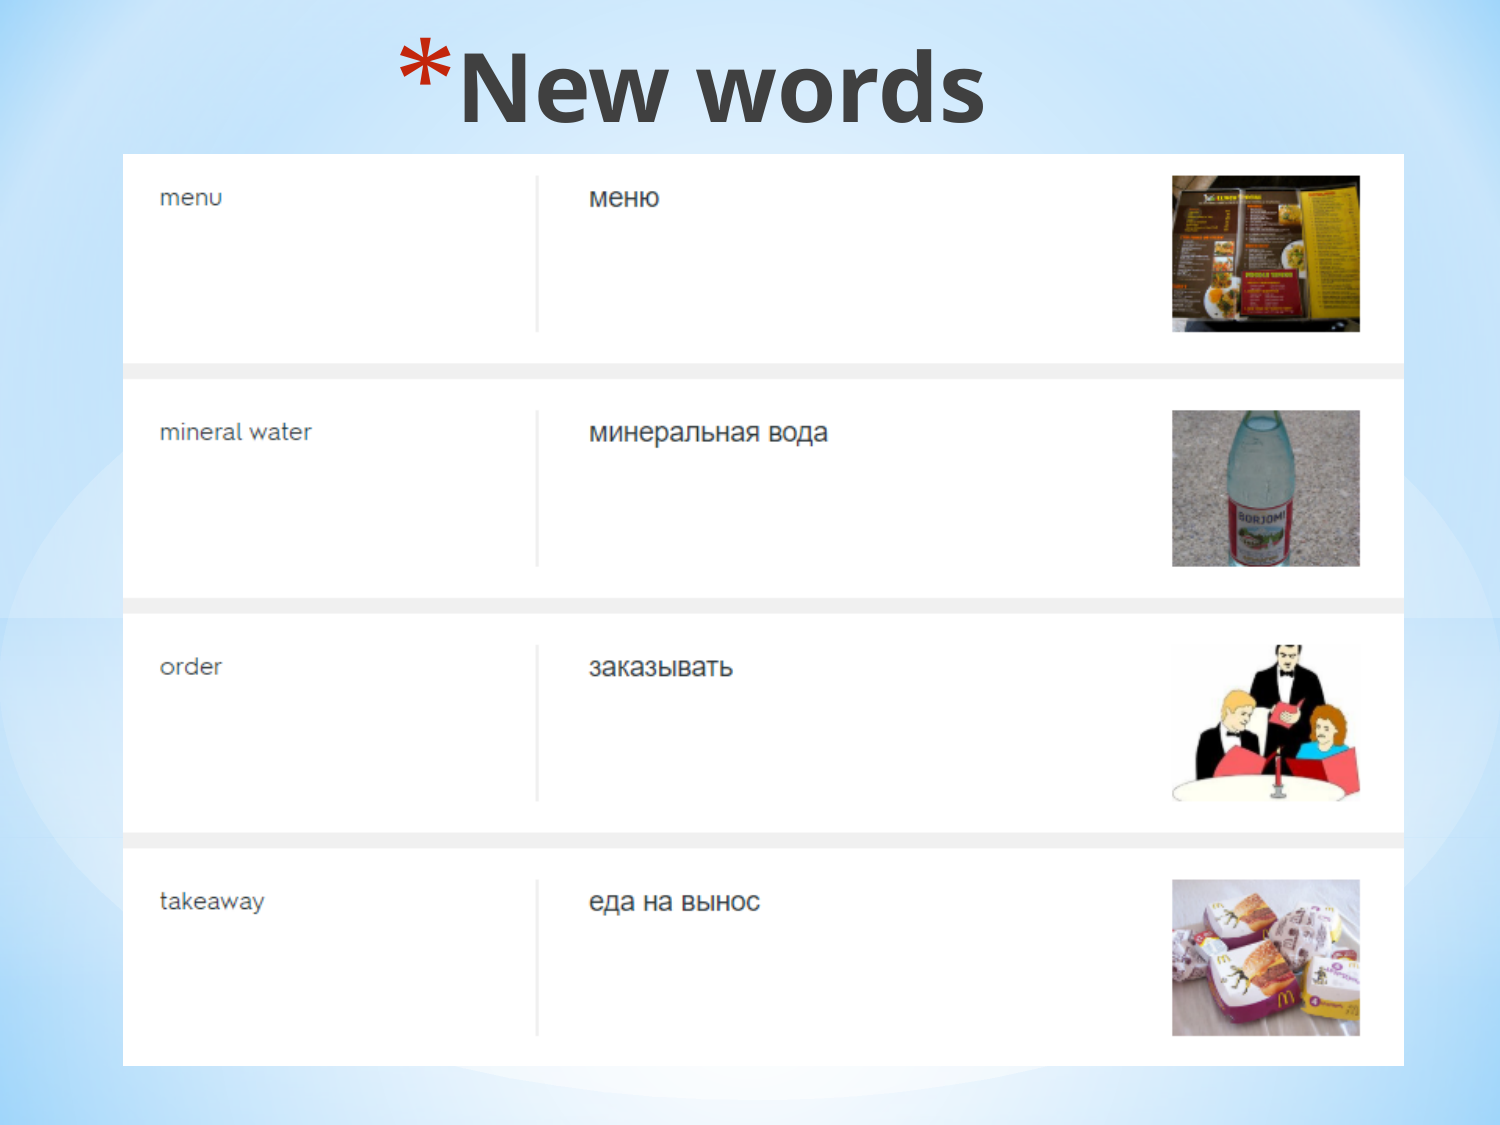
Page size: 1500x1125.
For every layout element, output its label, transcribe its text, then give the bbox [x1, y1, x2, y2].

text_box New words [0, 19, 1002, 207]
picture [123, 154, 1404, 1066]
